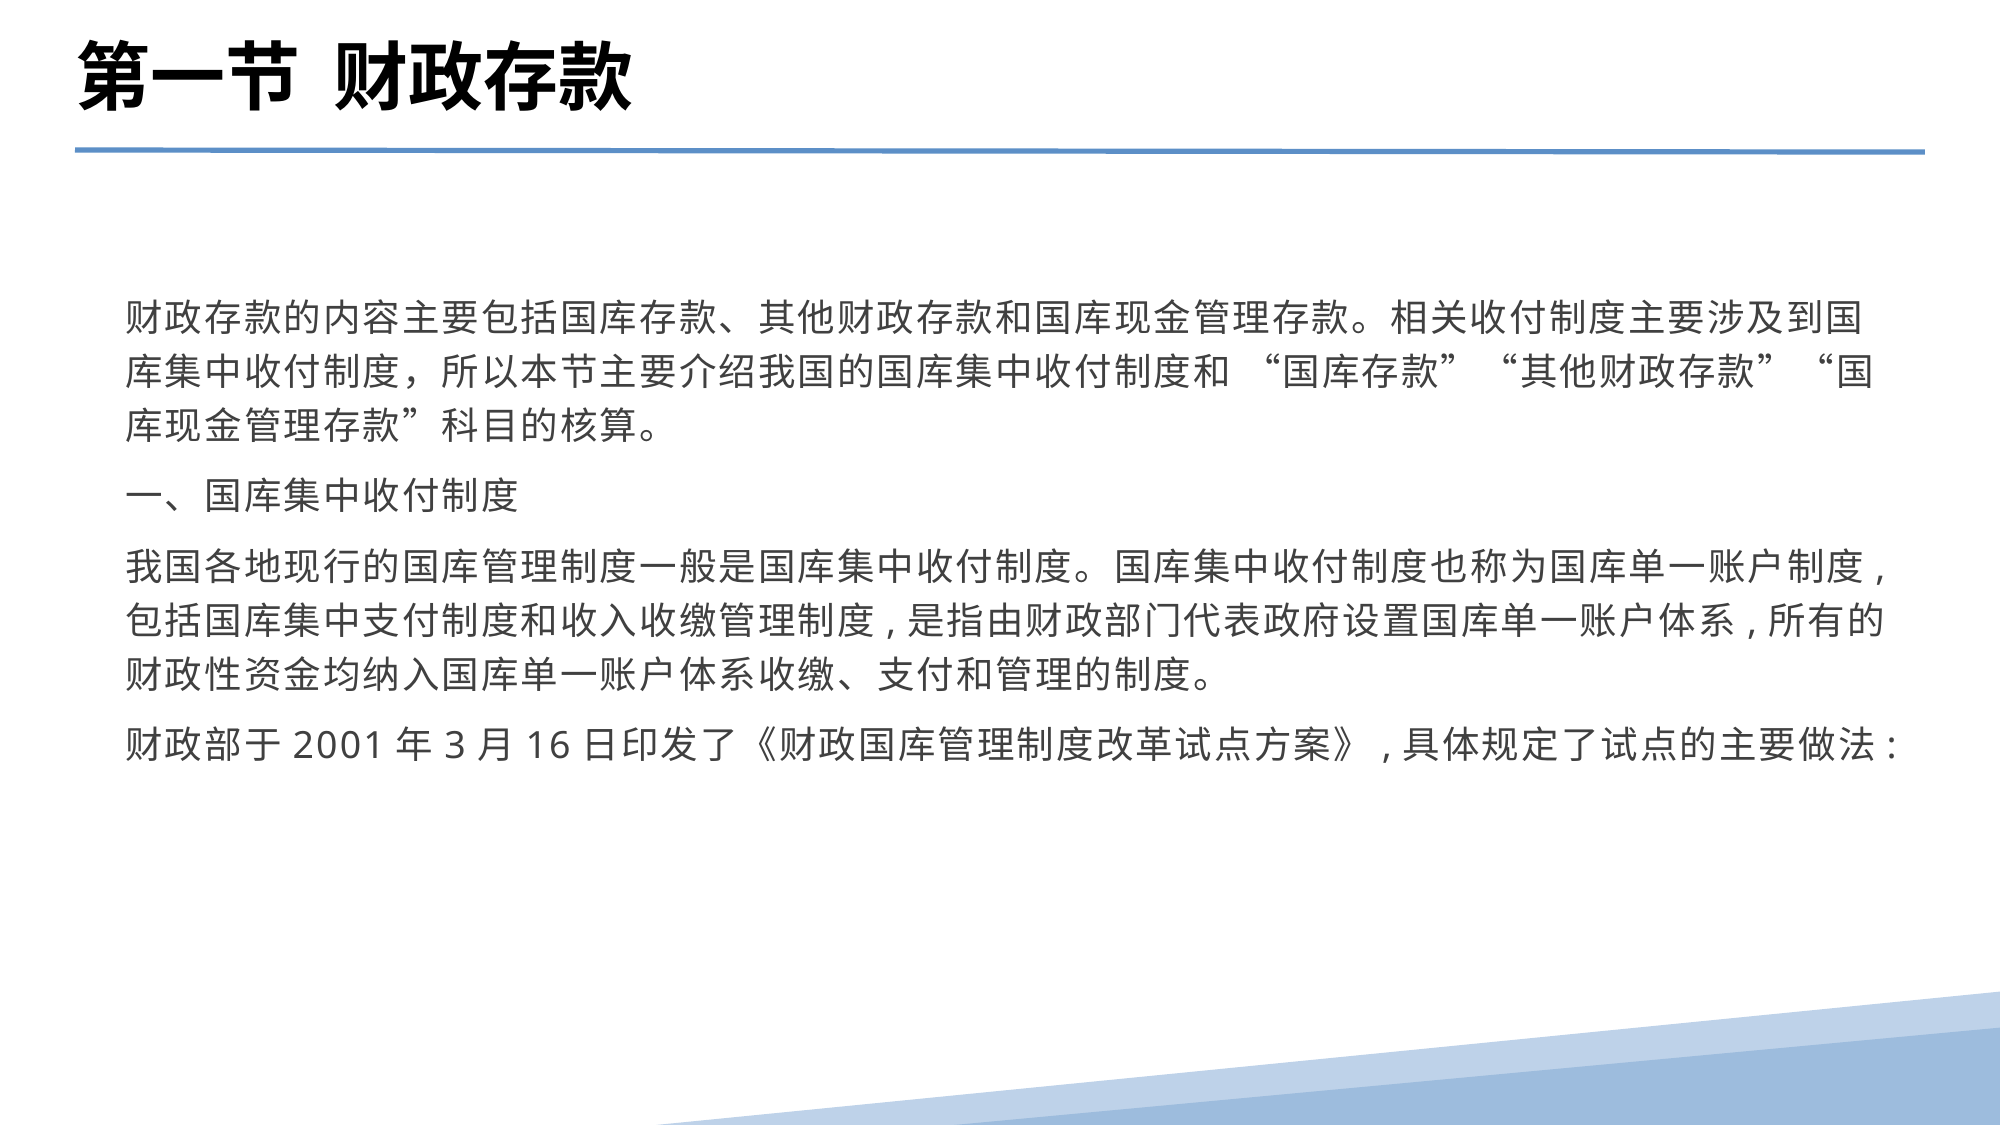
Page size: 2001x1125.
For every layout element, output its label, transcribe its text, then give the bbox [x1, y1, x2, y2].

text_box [656, 991, 2000, 1125]
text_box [74, 149, 1925, 153]
text_box 财政存款的内容主要包括国库存款、其他财政存款和国库现金管理存款。相关收付制度主要涉及到国库集中收付制度，所以本节主要介绍我国的国库集中收付制度和 “国库存款”“其他财政存款”“国库现金管理存款”科目的核算。 一、国库集中收付制度 我国各地现行的国库管理制度一般是国库集中收付制度。国库集中收付制度也称为国库单一账户制度,包括国库集中支付制度和收入收缴管理制度,是指由财政部门代表政府设置国库单一账户体系,所有的财政性资金均纳入国库单一账户体系收缴、支付和管理的制度。 财政部于2001年3月16日印发了《财政国库管理制度改革试点方案》,具体规定了试点的主要做法: [115, 200, 1909, 992]
text_box 第一节 财政存款 [75, 24, 1925, 125]
